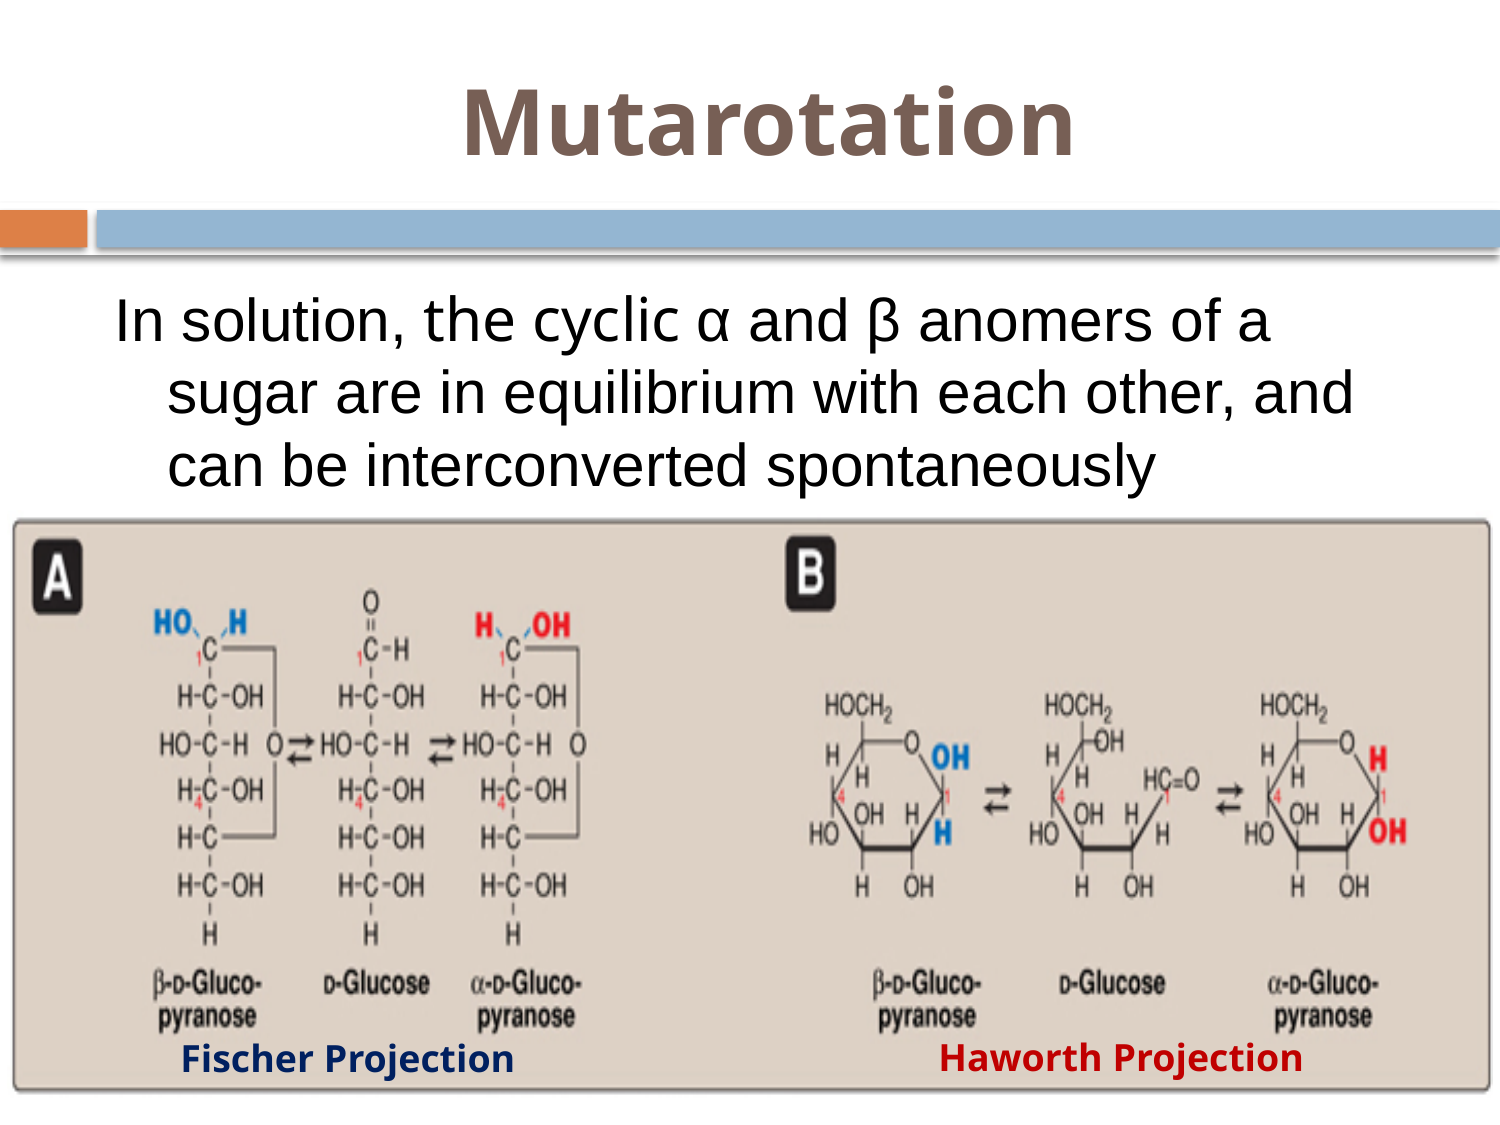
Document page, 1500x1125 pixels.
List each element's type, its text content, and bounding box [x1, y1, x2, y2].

list In solution, the cyclic α and β anomers of a sugar are in equilibrium with each other, and can be interconverted spontaneously [99, 273, 1413, 509]
picture [7, 510, 1493, 1099]
title Mutarotation [99, 37, 1438, 200]
